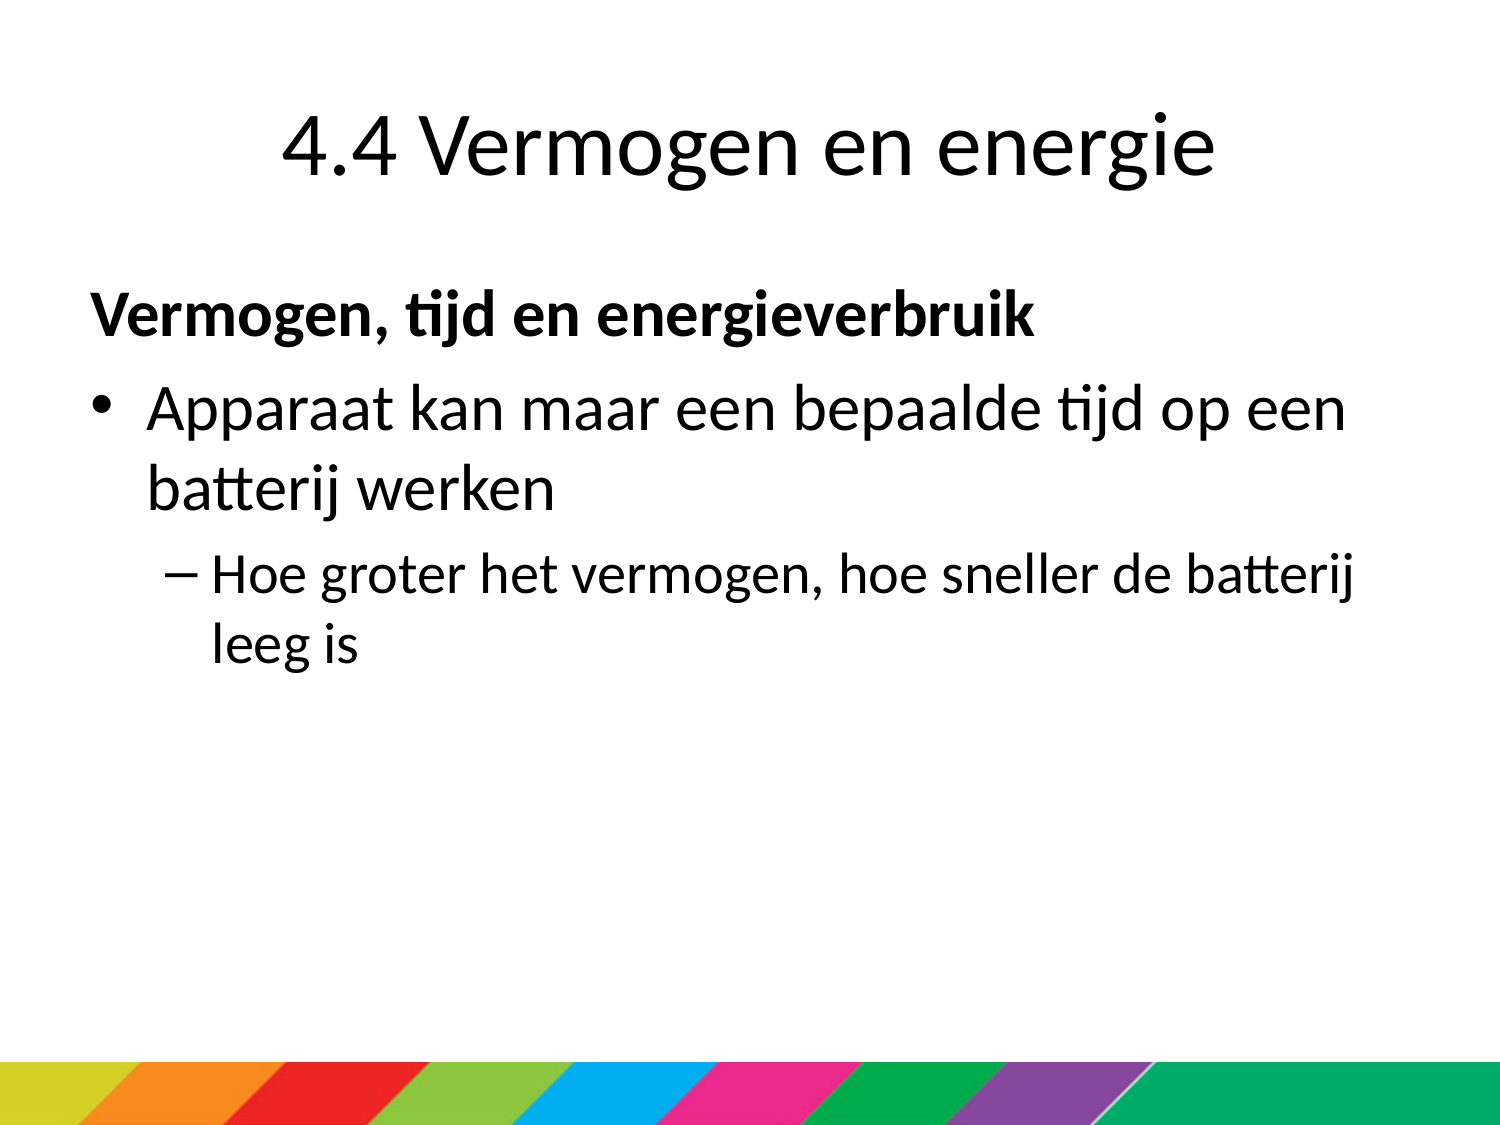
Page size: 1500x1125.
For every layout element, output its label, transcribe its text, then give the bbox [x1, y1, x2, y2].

list Vermogen, tijd en energieverbruik Apparaat kan maar een bepaalde tijd op een batterij werken Hoe groter het vermogen, hoe sneller de batterij leeg is [75, 262, 1425, 1005]
picture [0, 1062, 574, 1125]
picture [656, 1062, 1500, 1125]
title 4.4 Vermogen en energie [75, 45, 1425, 233]
